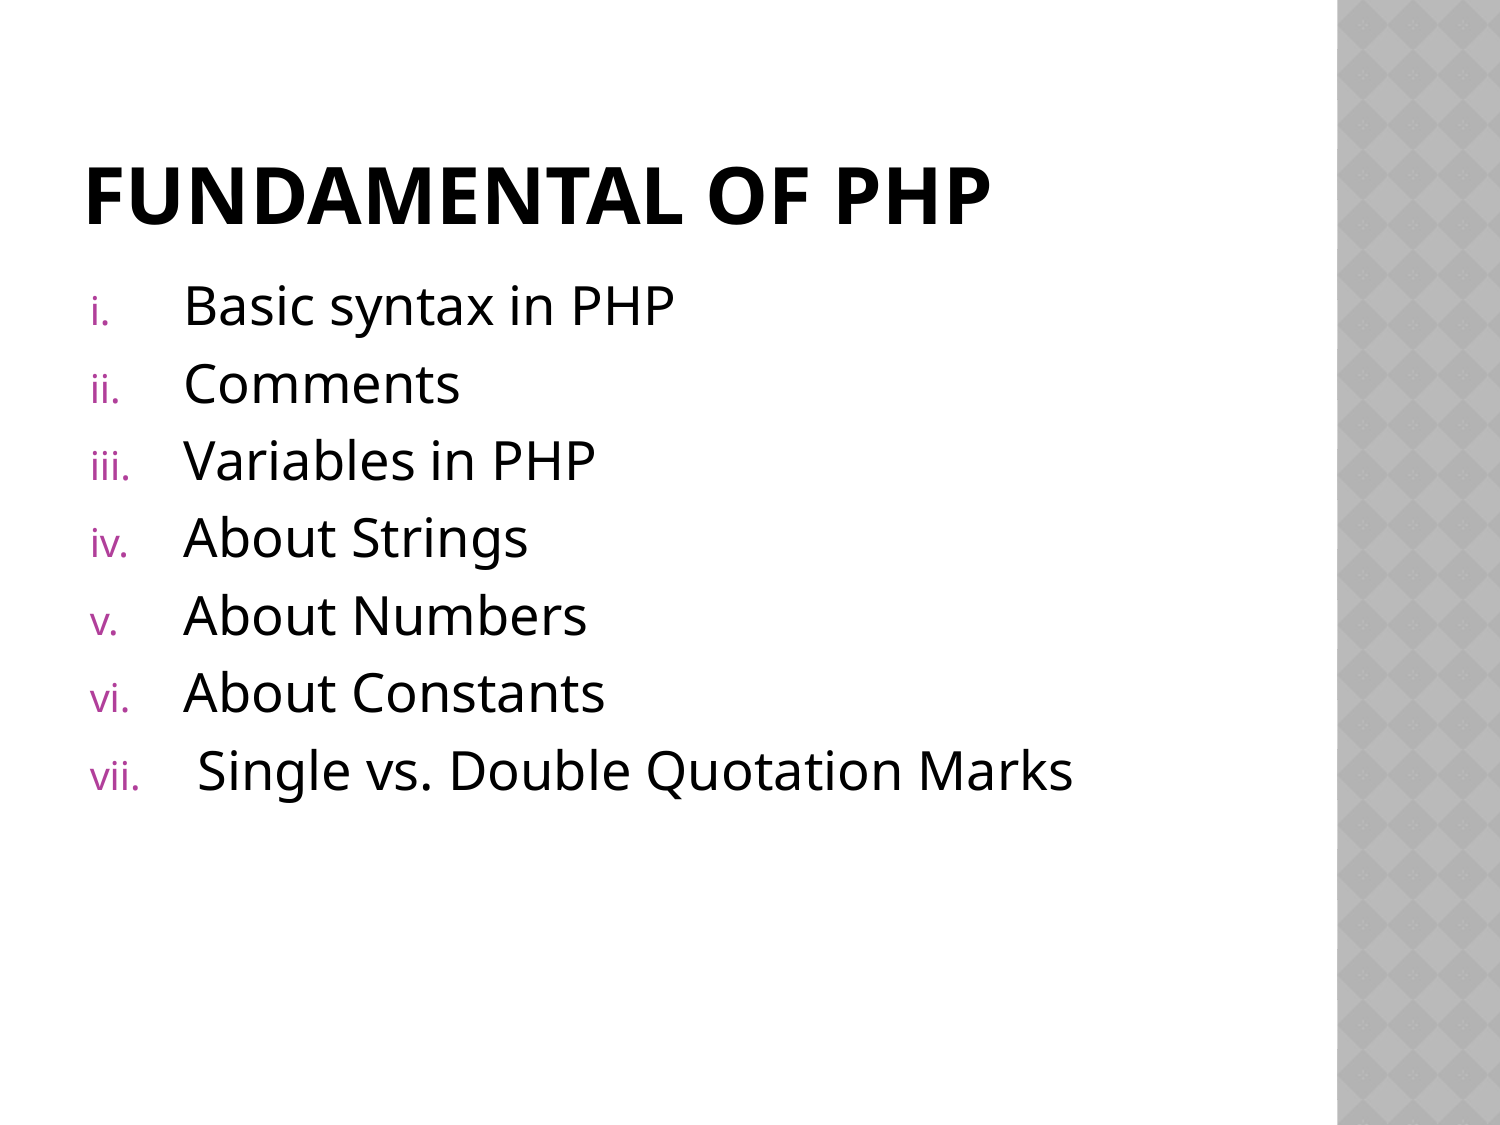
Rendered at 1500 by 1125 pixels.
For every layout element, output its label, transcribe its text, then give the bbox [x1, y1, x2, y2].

title FUNDAMENTAL OF PHP [75, 52, 1263, 240]
list Basic syntax in PHP Comments Variables in PHP About Strings About Numbers About Constants Single vs. Double Quotation Marks [75, 264, 1263, 1059]
